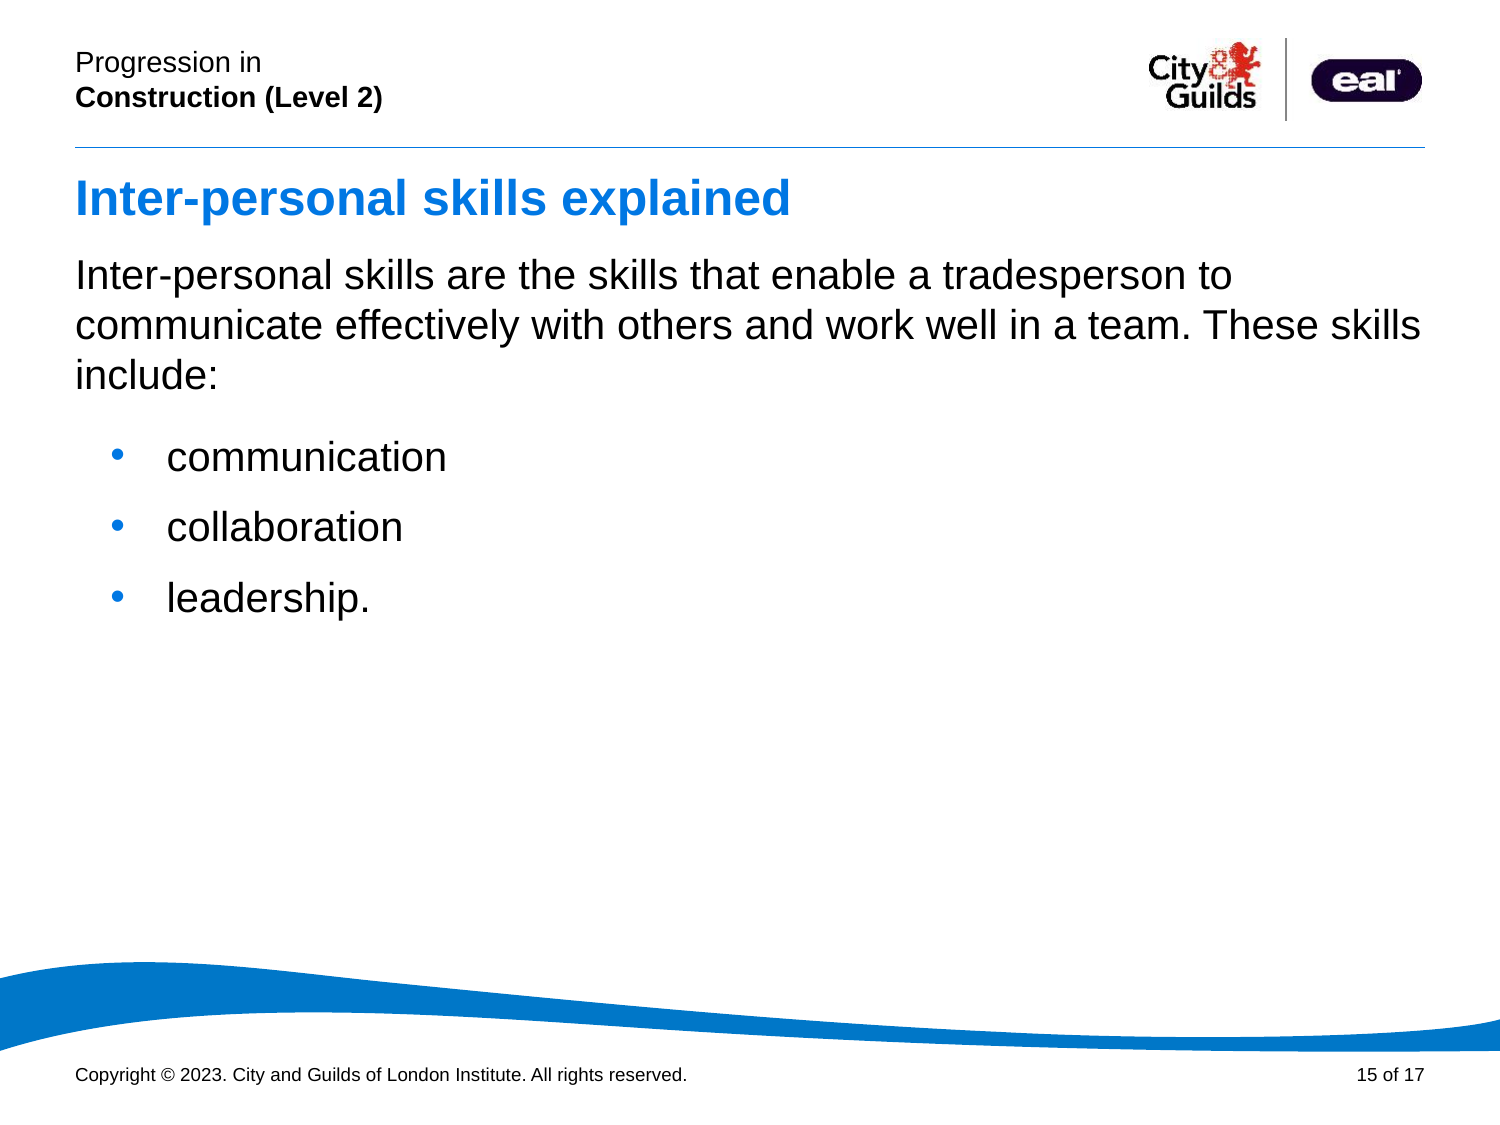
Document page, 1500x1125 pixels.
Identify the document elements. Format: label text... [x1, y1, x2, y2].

title Inter-personal skills explained [74, 165, 1426, 229]
list Inter-personal skills are the skills that enable a tradesperson to communicate effectively with others and work well in a team. These skills include: communication collaboration leadership. [74, 247, 1426, 946]
picture [1149, 38, 1422, 121]
